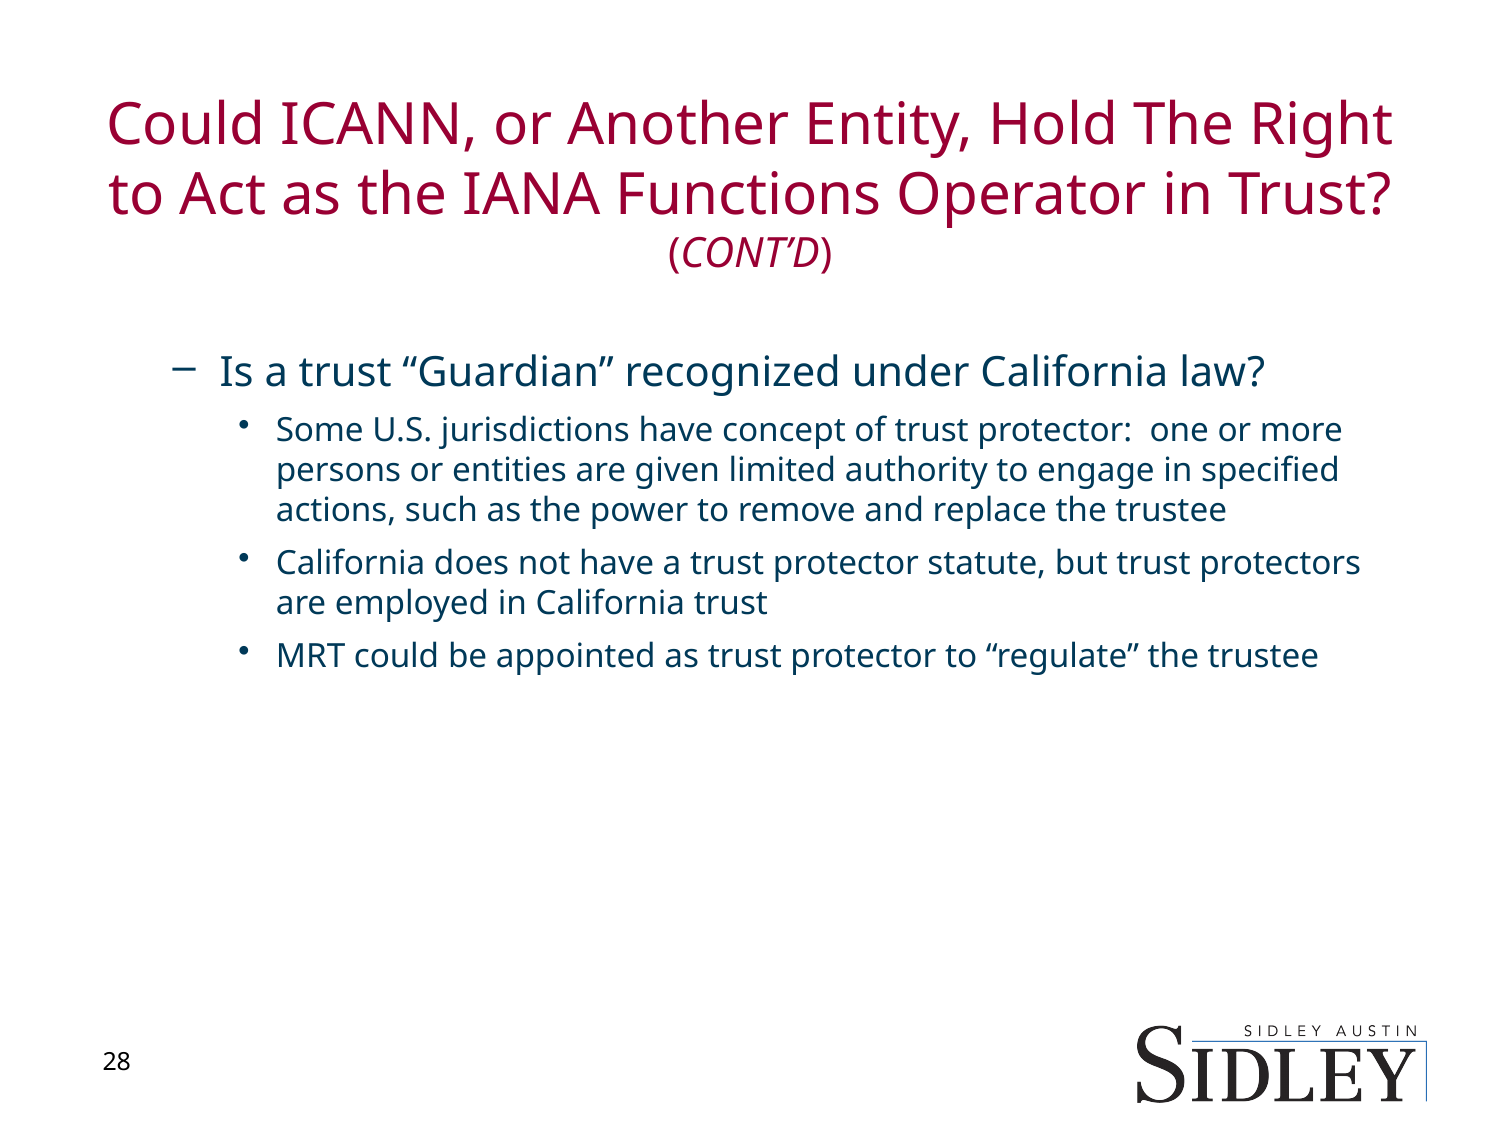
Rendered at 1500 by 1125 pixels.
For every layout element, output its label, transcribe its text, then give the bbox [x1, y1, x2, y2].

slide_number 28 [87, 1037, 401, 1098]
list Is a trust “Guardian” recognized under California law? Some U.S. jurisdictions have concept of trust protector: one or more persons or entities are given limited authority to engage in specified actions, such as the power to remove and replace the trustee California does not have a trust protector statute, but trust protectors are employed in California trust MRT could be appointed as trust protector to “regulate” the trustee [82, 337, 1426, 988]
title Could ICANN, or Another Entity, Hold The Right to Act as the IANA Functions Operator in Trust? (CONT’D) [82, 24, 1418, 338]
picture [1137, 1025, 1427, 1103]
